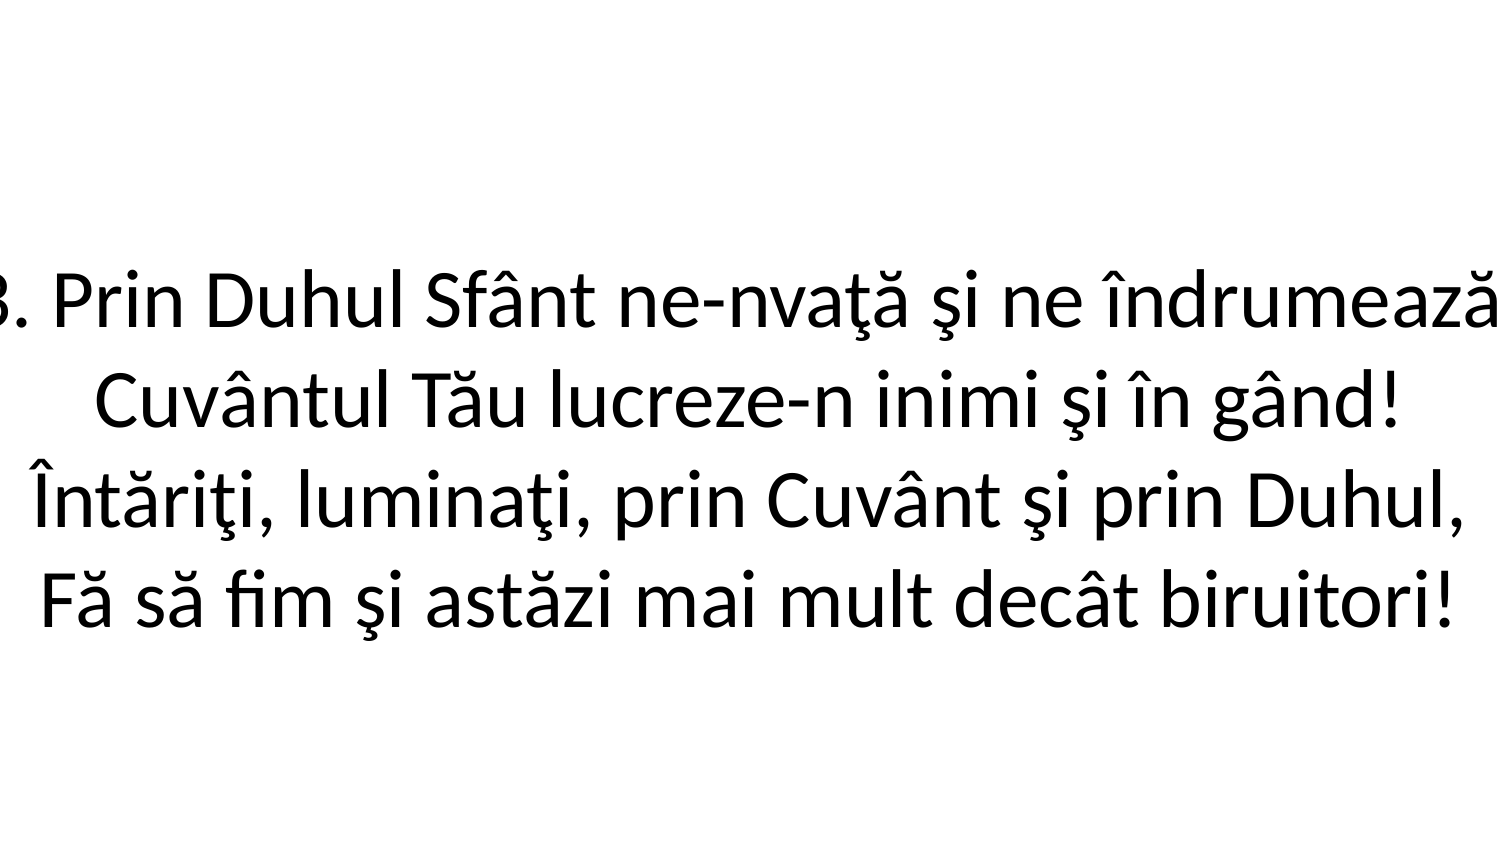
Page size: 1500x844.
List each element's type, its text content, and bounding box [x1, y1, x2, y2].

text_box 3. Prin Duhul Sfânt ne-nvaţă şi ne îndrumează! Cuvântul Tău lucreze-n inimi şi în gând! Întăriţi, luminaţi, prin Cuvânt şi prin Duhul, Fă să fim şi astăzi mai mult decât biruitori! [0, 192, 1500, 652]
